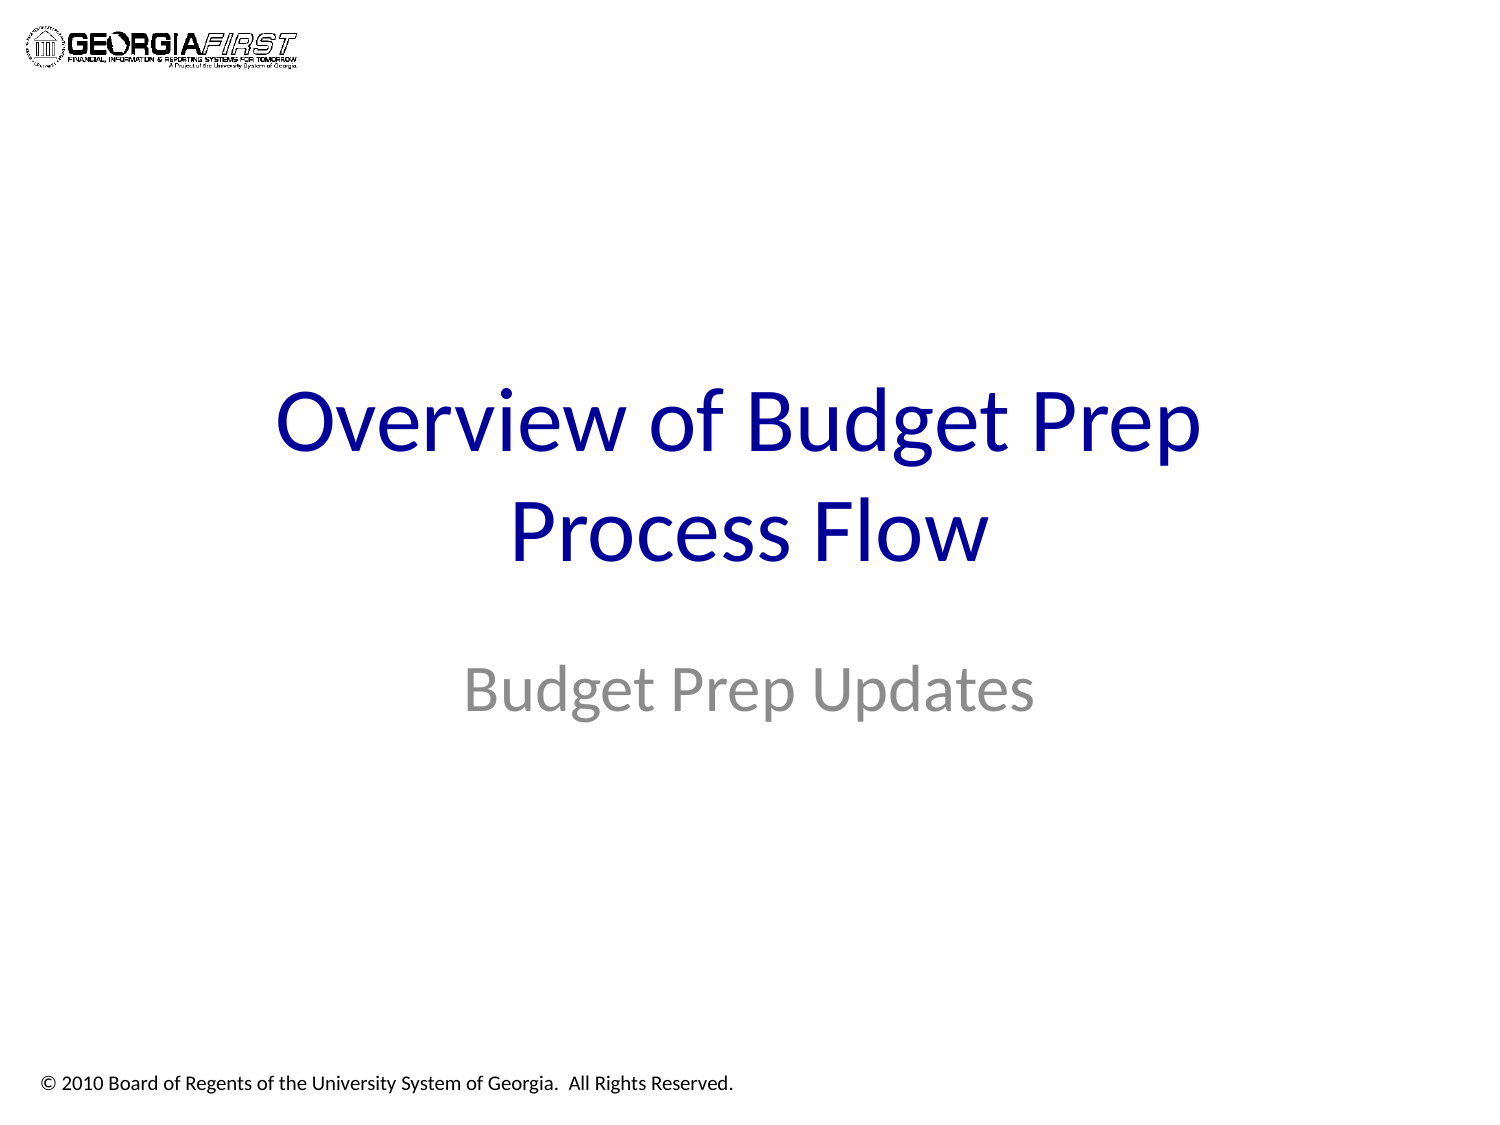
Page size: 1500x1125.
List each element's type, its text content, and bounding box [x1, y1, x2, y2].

picture [24, 24, 297, 70]
title Overview of Budget Prep Process Flow [112, 349, 1388, 591]
subtitle Budget Prep Updates [225, 637, 1275, 925]
